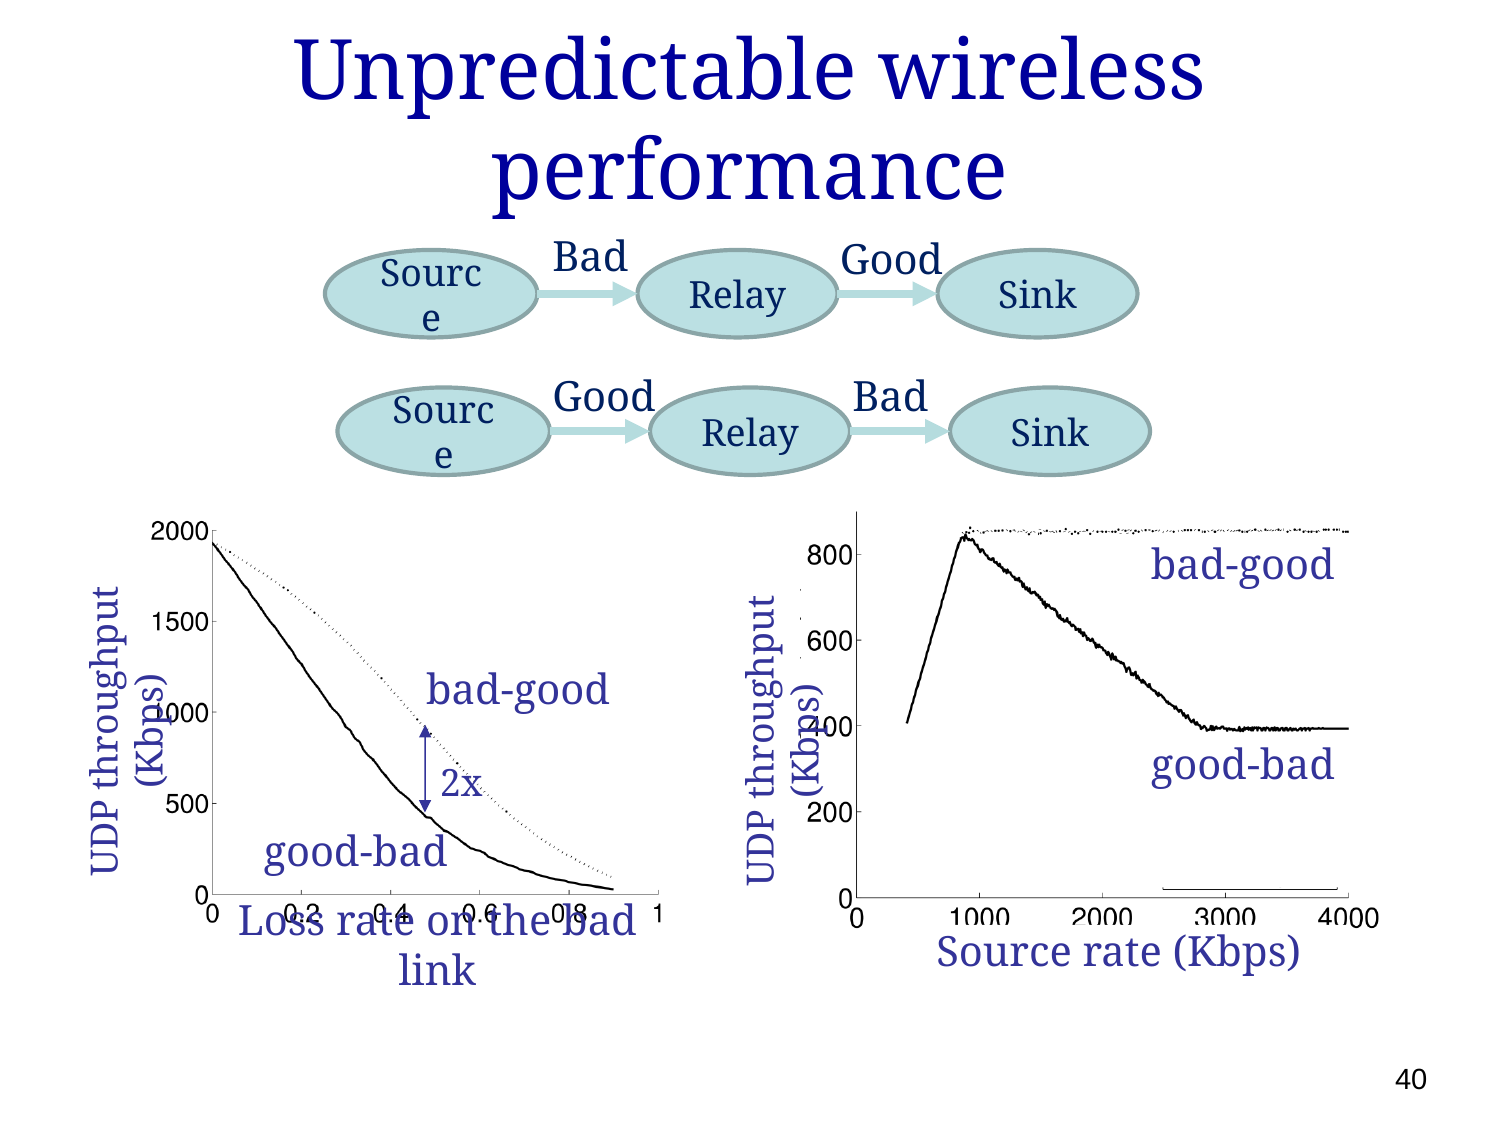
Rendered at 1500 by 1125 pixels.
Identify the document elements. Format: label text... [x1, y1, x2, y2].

text_box Relay [635, 247, 839, 340]
text_box Source [335, 385, 551, 478]
text_box Good [537, 362, 700, 428]
text_box Unpredictable wireless performance [62, 45, 1438, 188]
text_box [749, 499, 1438, 976]
text_box Sink [935, 247, 1140, 340]
slide_number 40 [1092, 1024, 1443, 1103]
text_box Good [824, 224, 988, 290]
text_box Bad [837, 362, 950, 428]
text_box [62, 499, 738, 965]
text_box Relay [648, 385, 851, 478]
text_box Sink [948, 385, 1153, 478]
text_box Source [322, 247, 540, 340]
text_box Bad [537, 221, 650, 287]
